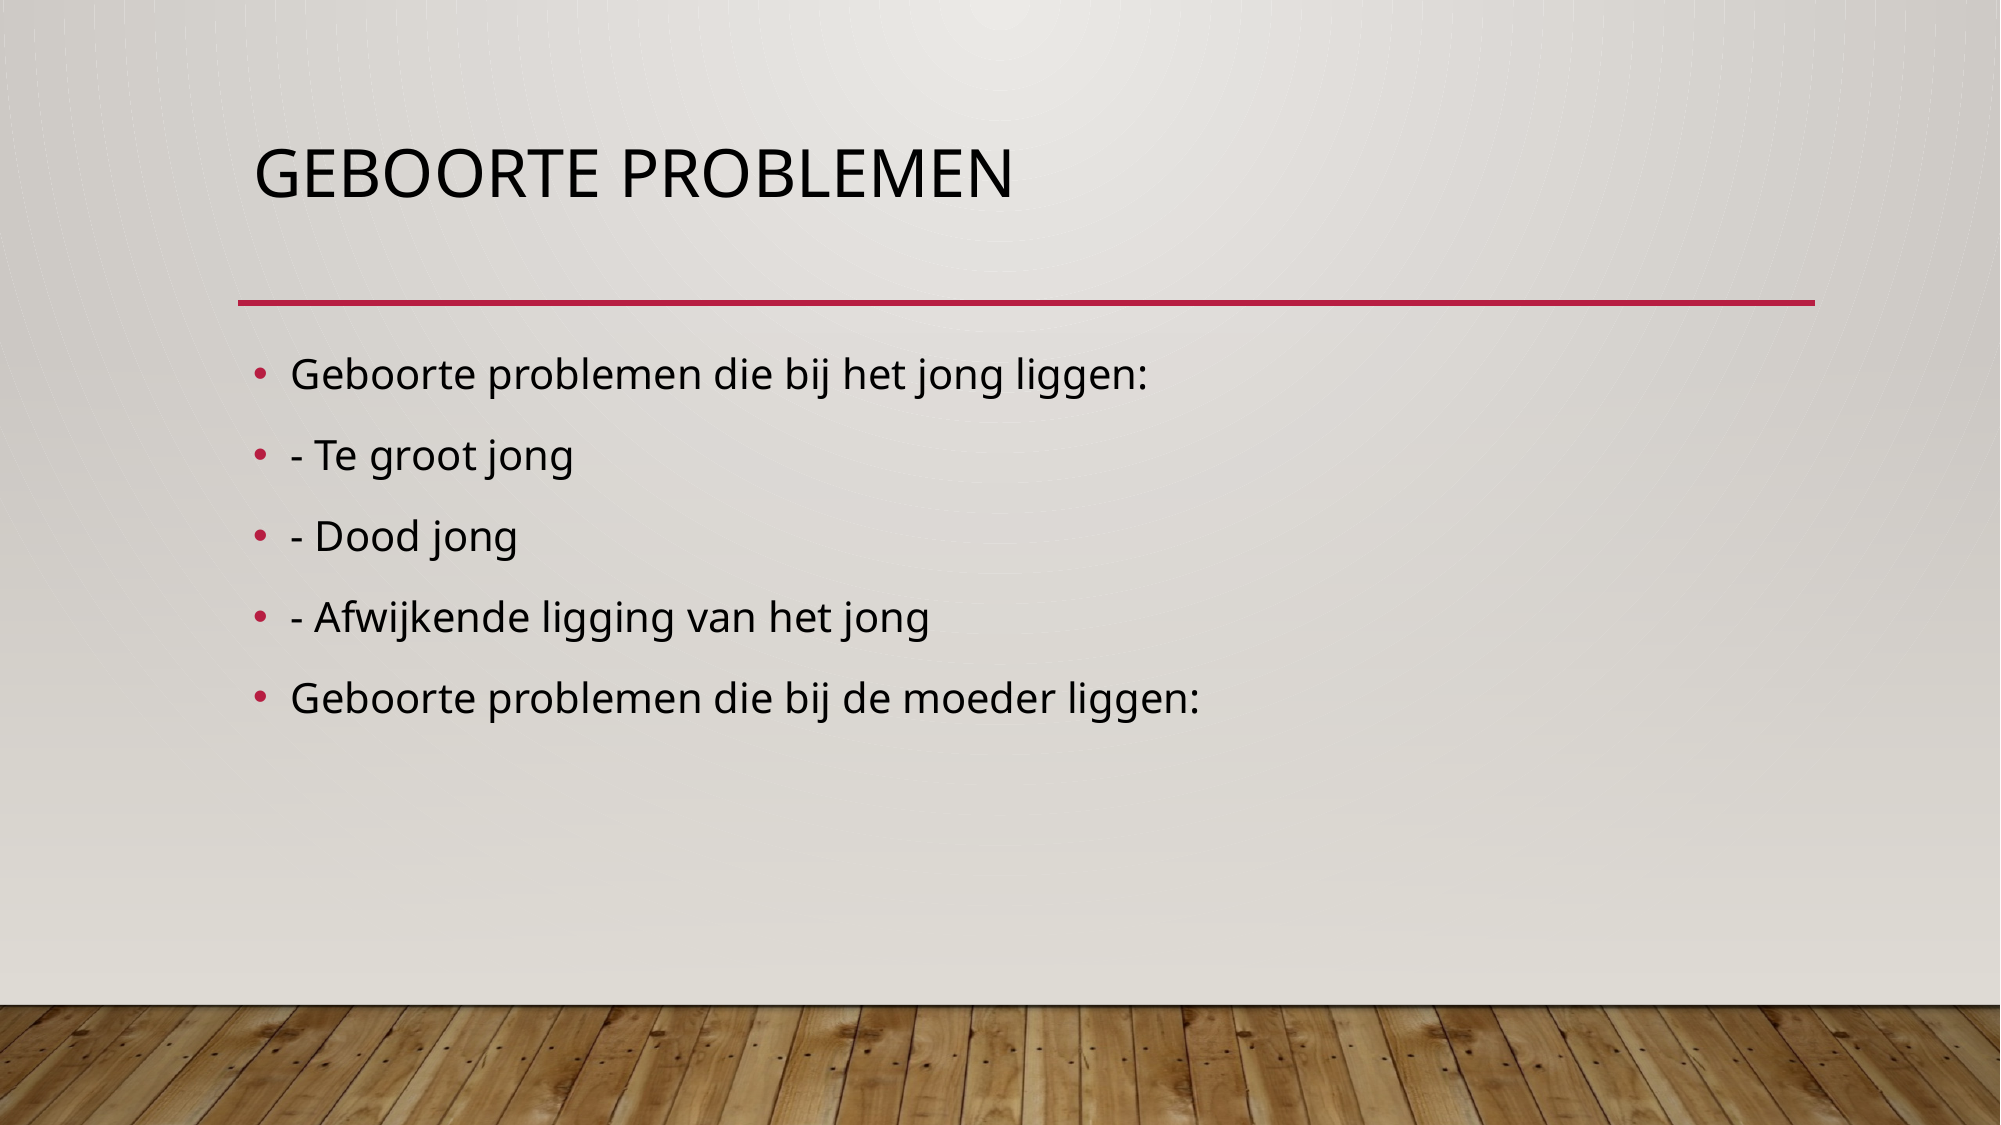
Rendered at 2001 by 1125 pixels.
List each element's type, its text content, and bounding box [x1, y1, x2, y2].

list Geboorte problemen die bij het jong liggen: - Te groot jong - Dood jong - Afwijkende ligging van het jong Geboorte problemen die bij de moeder liggen: [238, 330, 1814, 897]
title Geboorte problemen [238, 131, 1814, 305]
picture [0, 1005, 2000, 1125]
